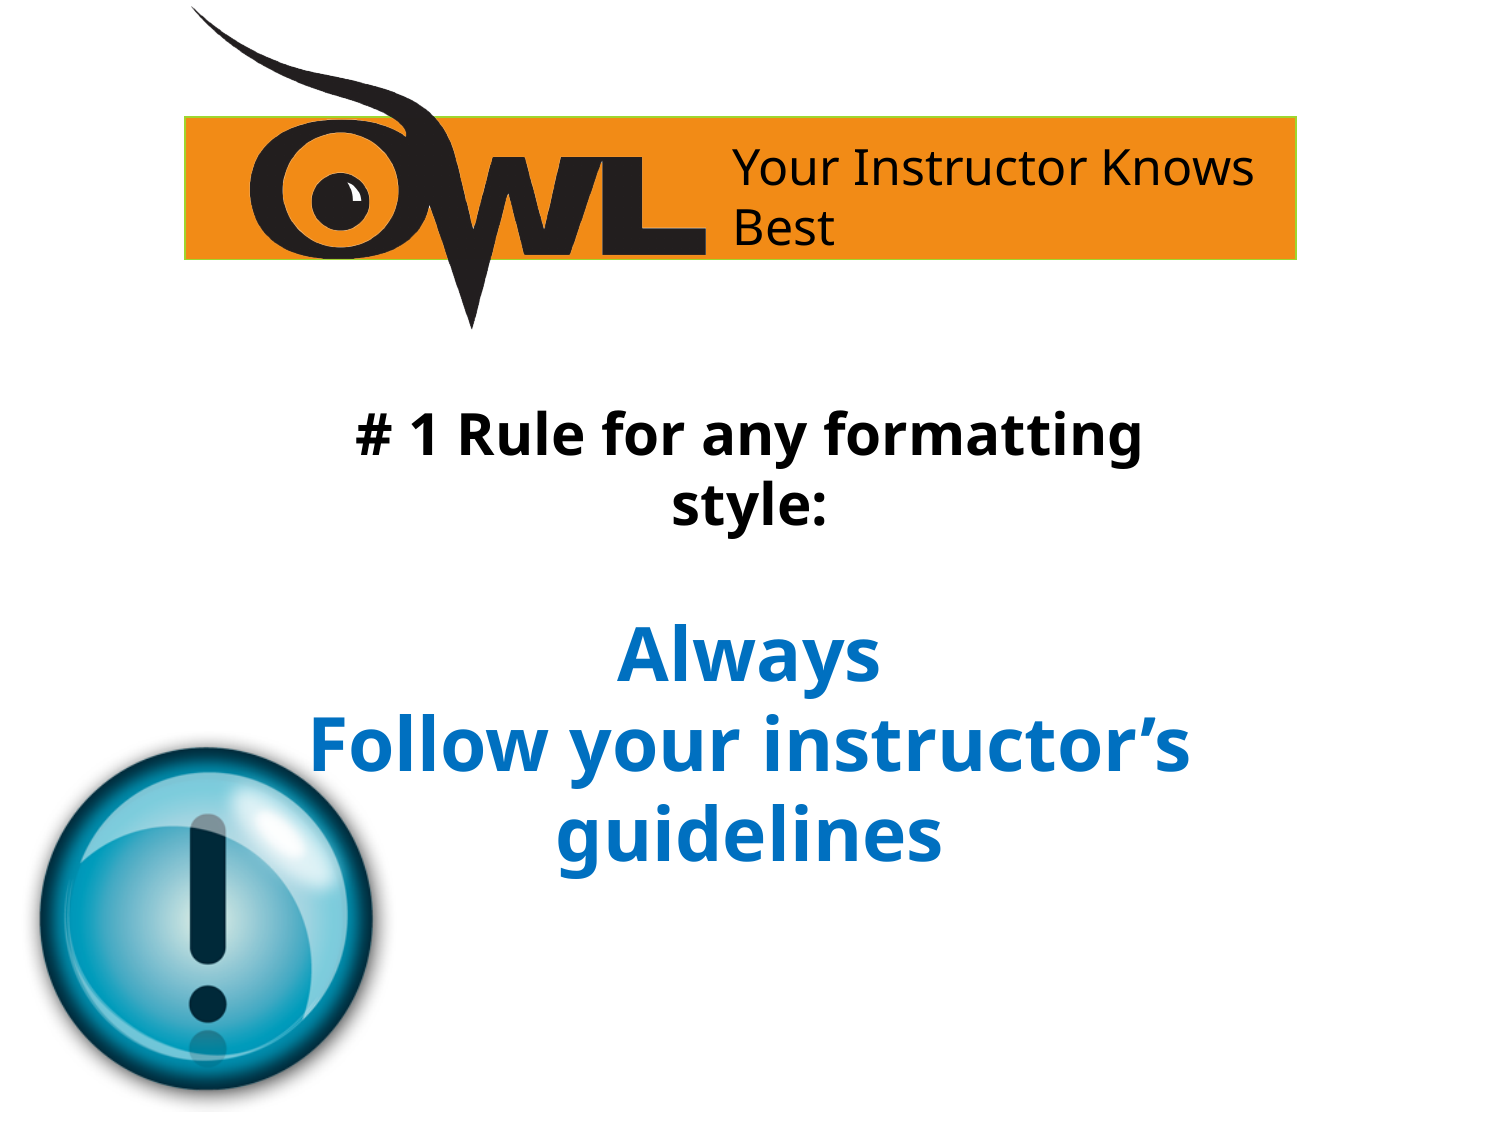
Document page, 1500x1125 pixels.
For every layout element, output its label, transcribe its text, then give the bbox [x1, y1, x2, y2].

picture [15, 729, 399, 1113]
text_box # 1 Rule for any formatting style: Always Follow your instructor’s guidelines [255, 389, 1245, 819]
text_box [184, 0, 1297, 332]
